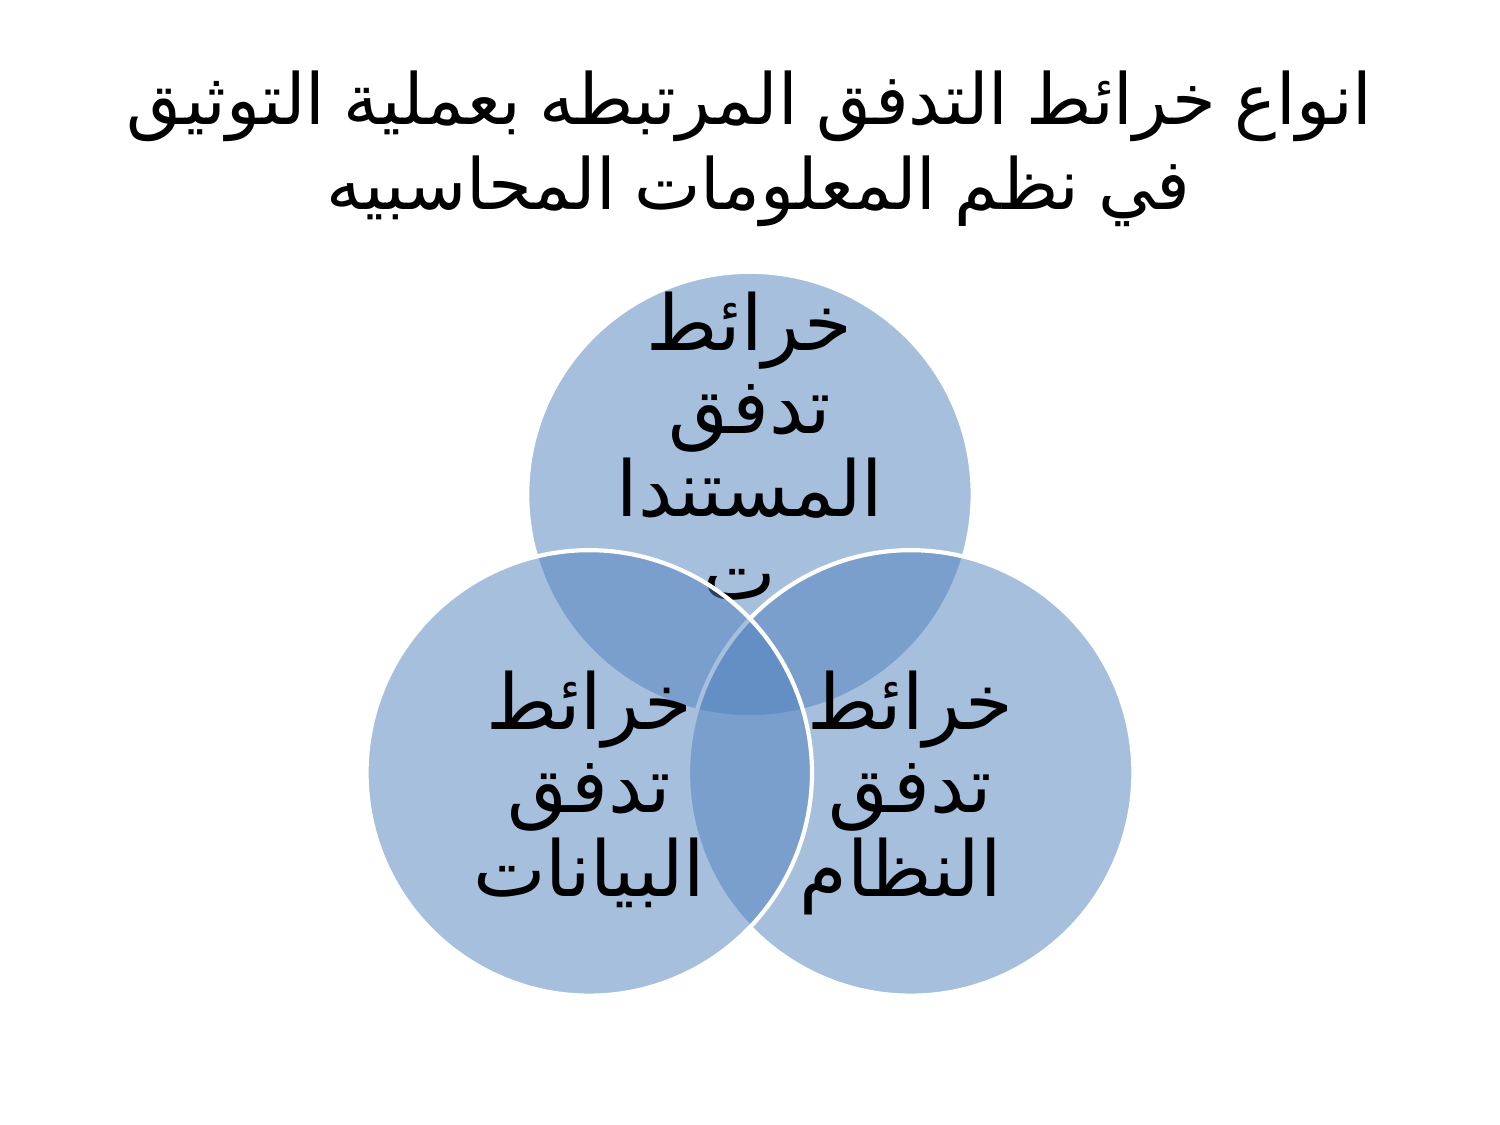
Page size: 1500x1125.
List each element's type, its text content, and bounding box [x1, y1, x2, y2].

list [74, 262, 1426, 1006]
title انواع خرائط التدفق المرتبطه بعملية التوثيق في نظم المعلومات المحاسبيه [75, 45, 1425, 233]
